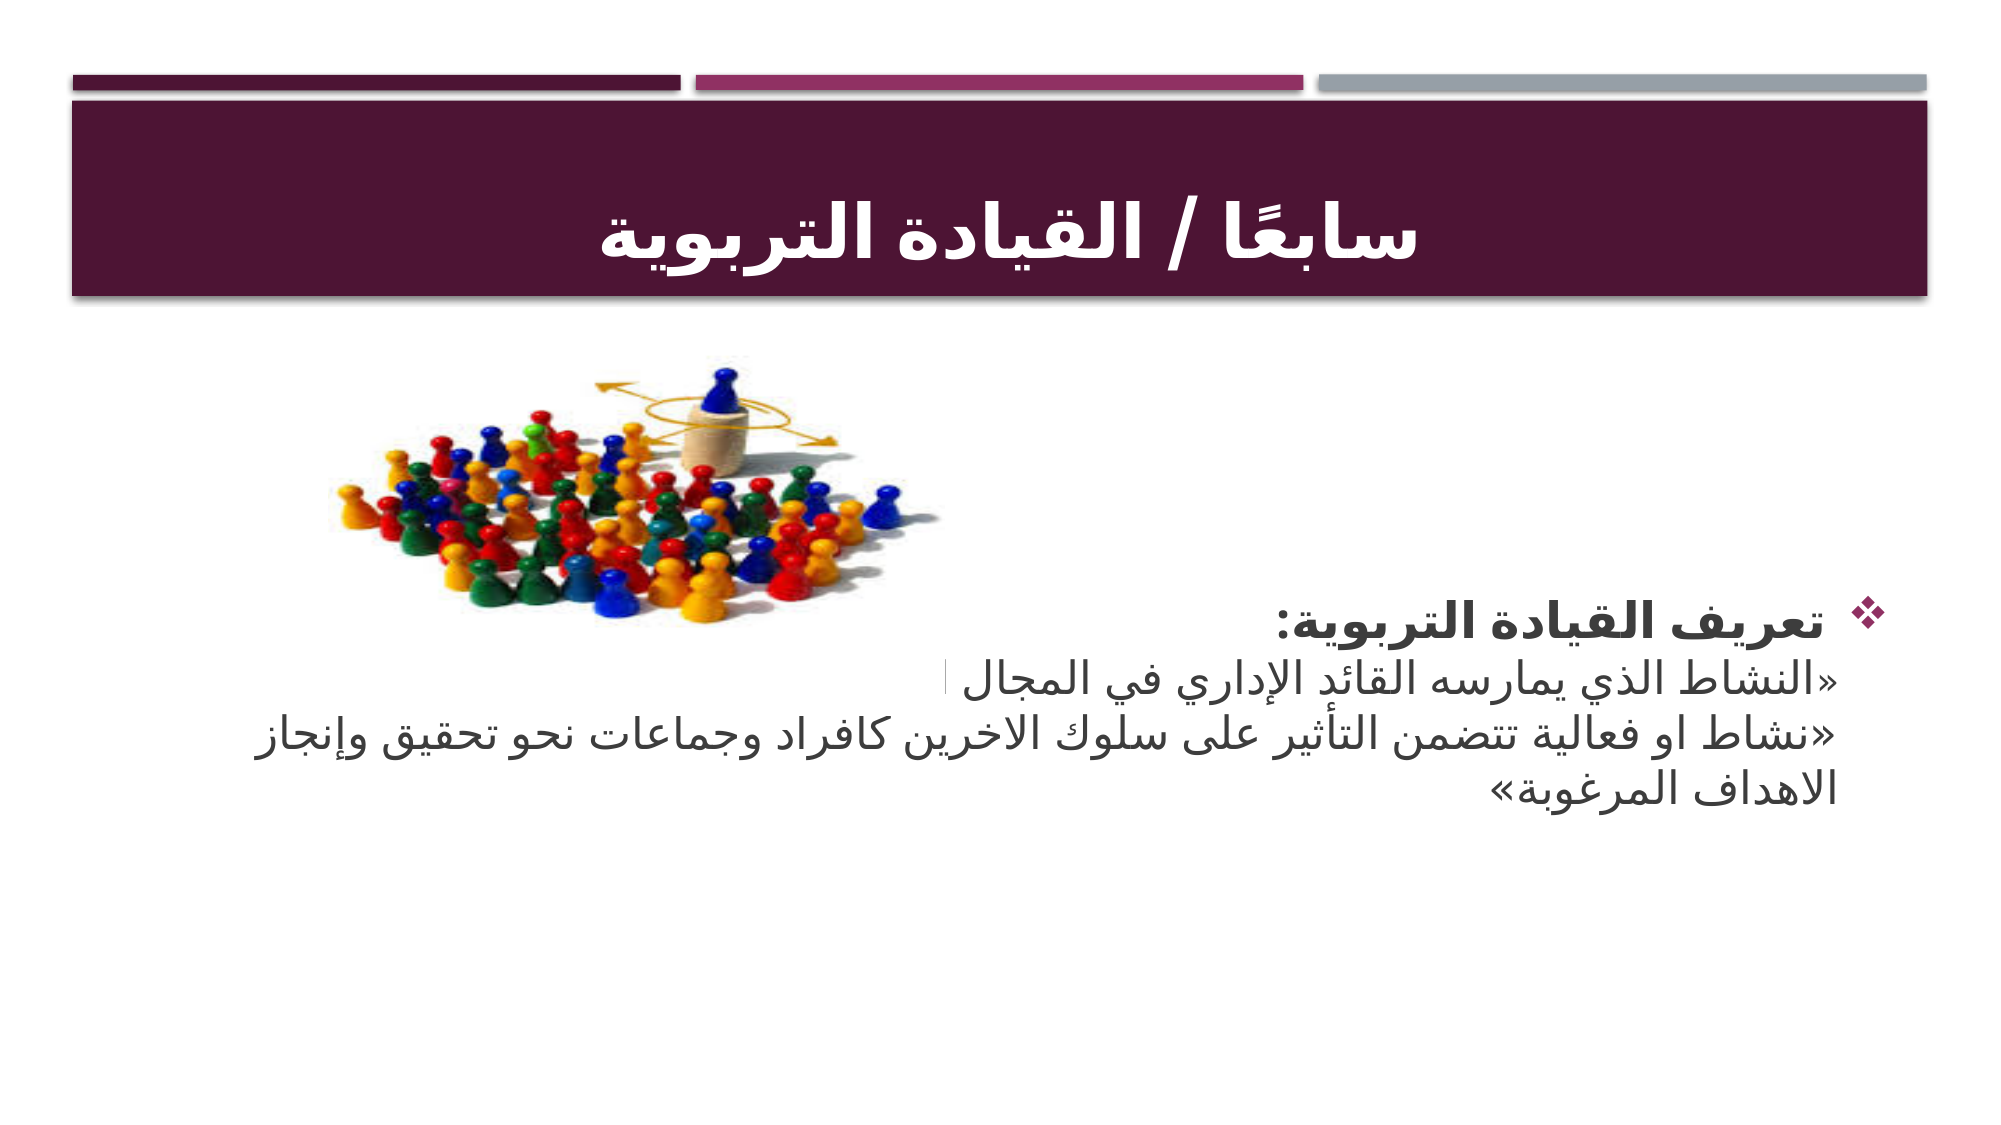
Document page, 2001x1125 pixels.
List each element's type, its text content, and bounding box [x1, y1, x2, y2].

list تعريف القيادة التربوية: «النشاط الذي يمارسه القائد الإداري في المجال التربوي « «نشاط او فعالية تتضمن التأثير على سلوك الاخرين كأفراد وجماعات نحو تحقيق وإنجاز الاهداف المرغوبة» [95, 365, 1905, 969]
picture [328, 329, 945, 717]
title سابعًا / القيادة التربوية [95, 115, 1905, 282]
